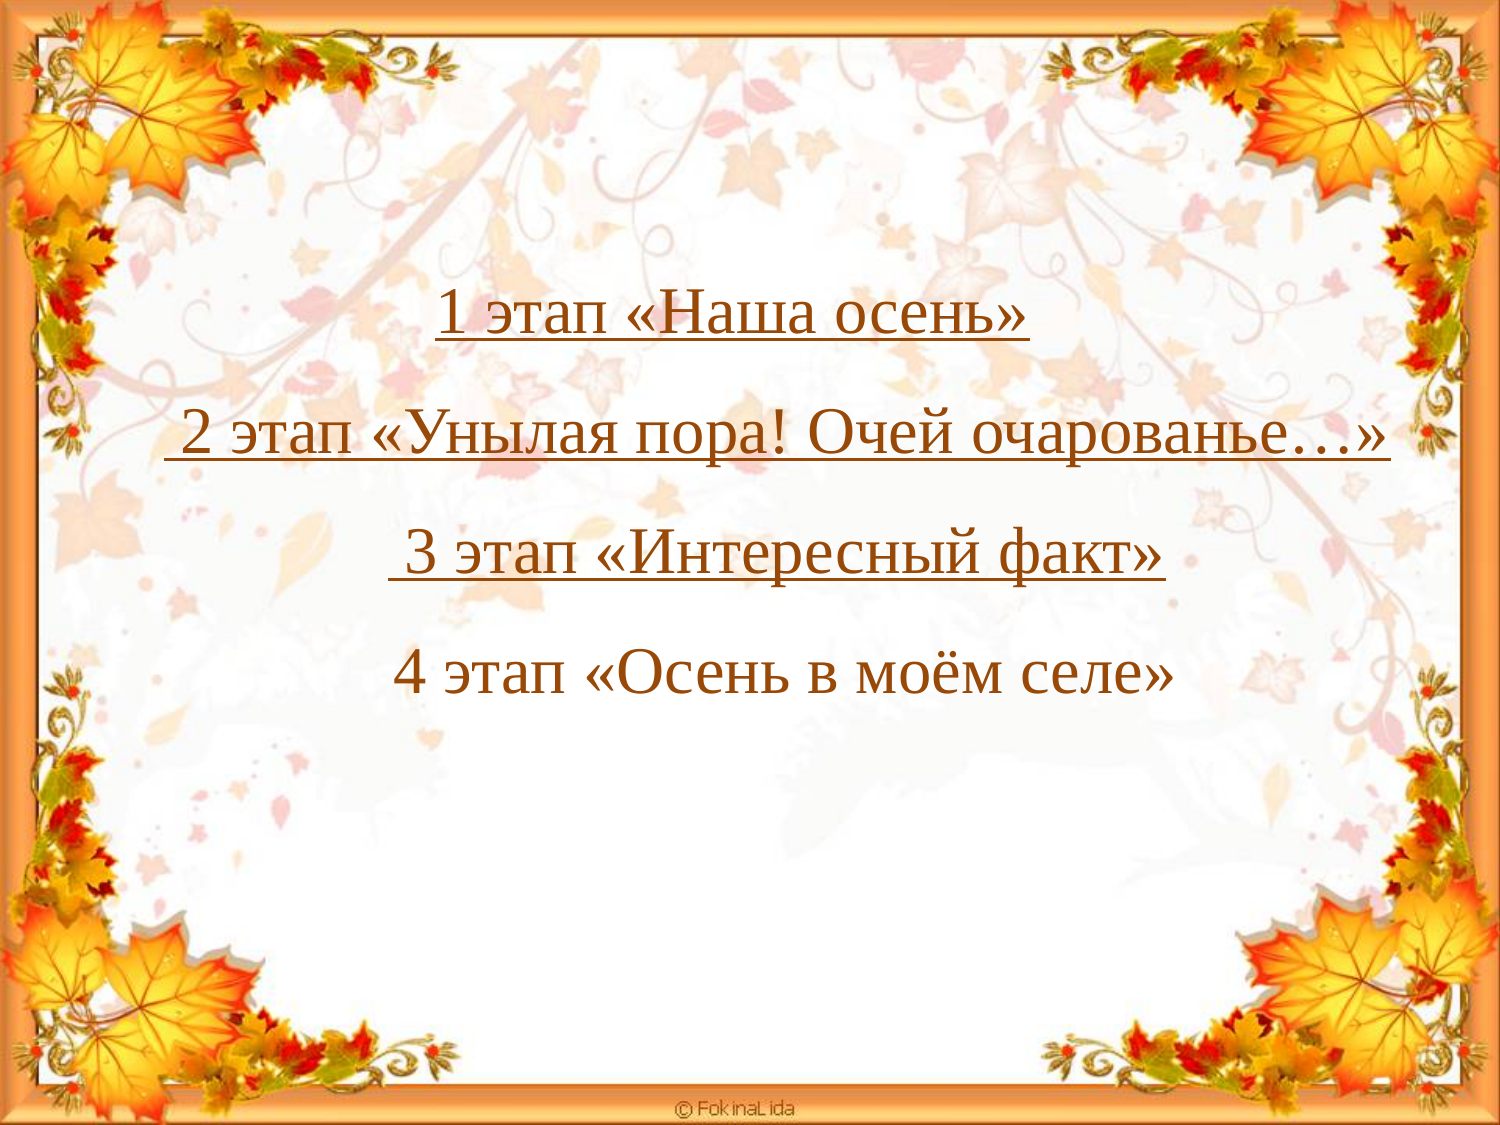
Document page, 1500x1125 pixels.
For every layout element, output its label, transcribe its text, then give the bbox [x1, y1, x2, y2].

title 1 этап «Наша осень» 2 этап «Унылая пора! Очей очарованье…» 3 этап «Интересный факт» 4 этап «Осень в моём селе» [0, 219, 1465, 859]
picture [0, 0, 1500, 1125]
